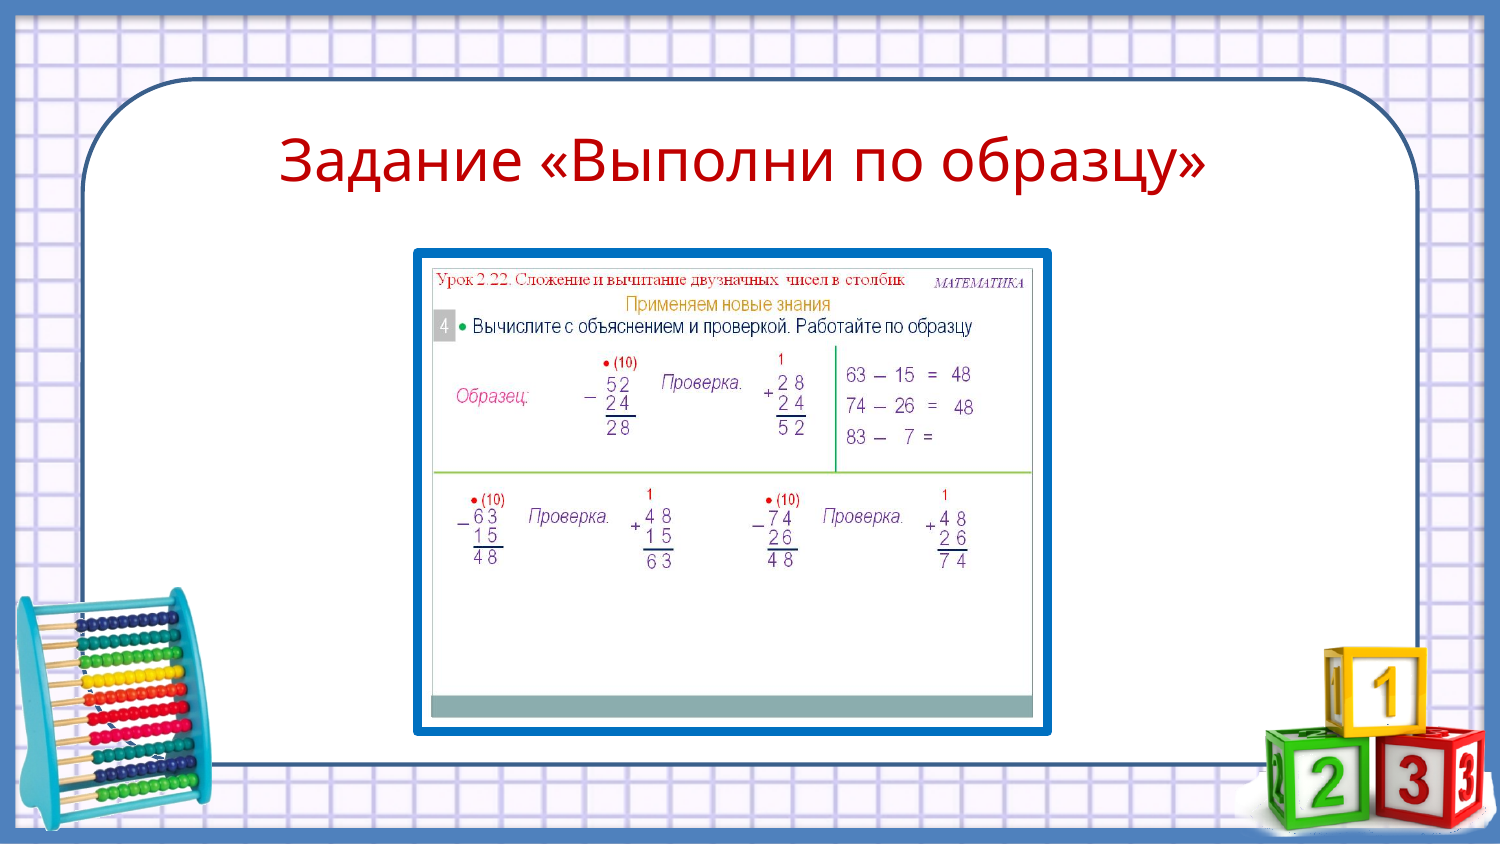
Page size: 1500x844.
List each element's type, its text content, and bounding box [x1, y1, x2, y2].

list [421, 257, 1044, 727]
title Задание «Выполни по образцу» [210, 93, 1278, 223]
picture [16, 16, 1500, 844]
